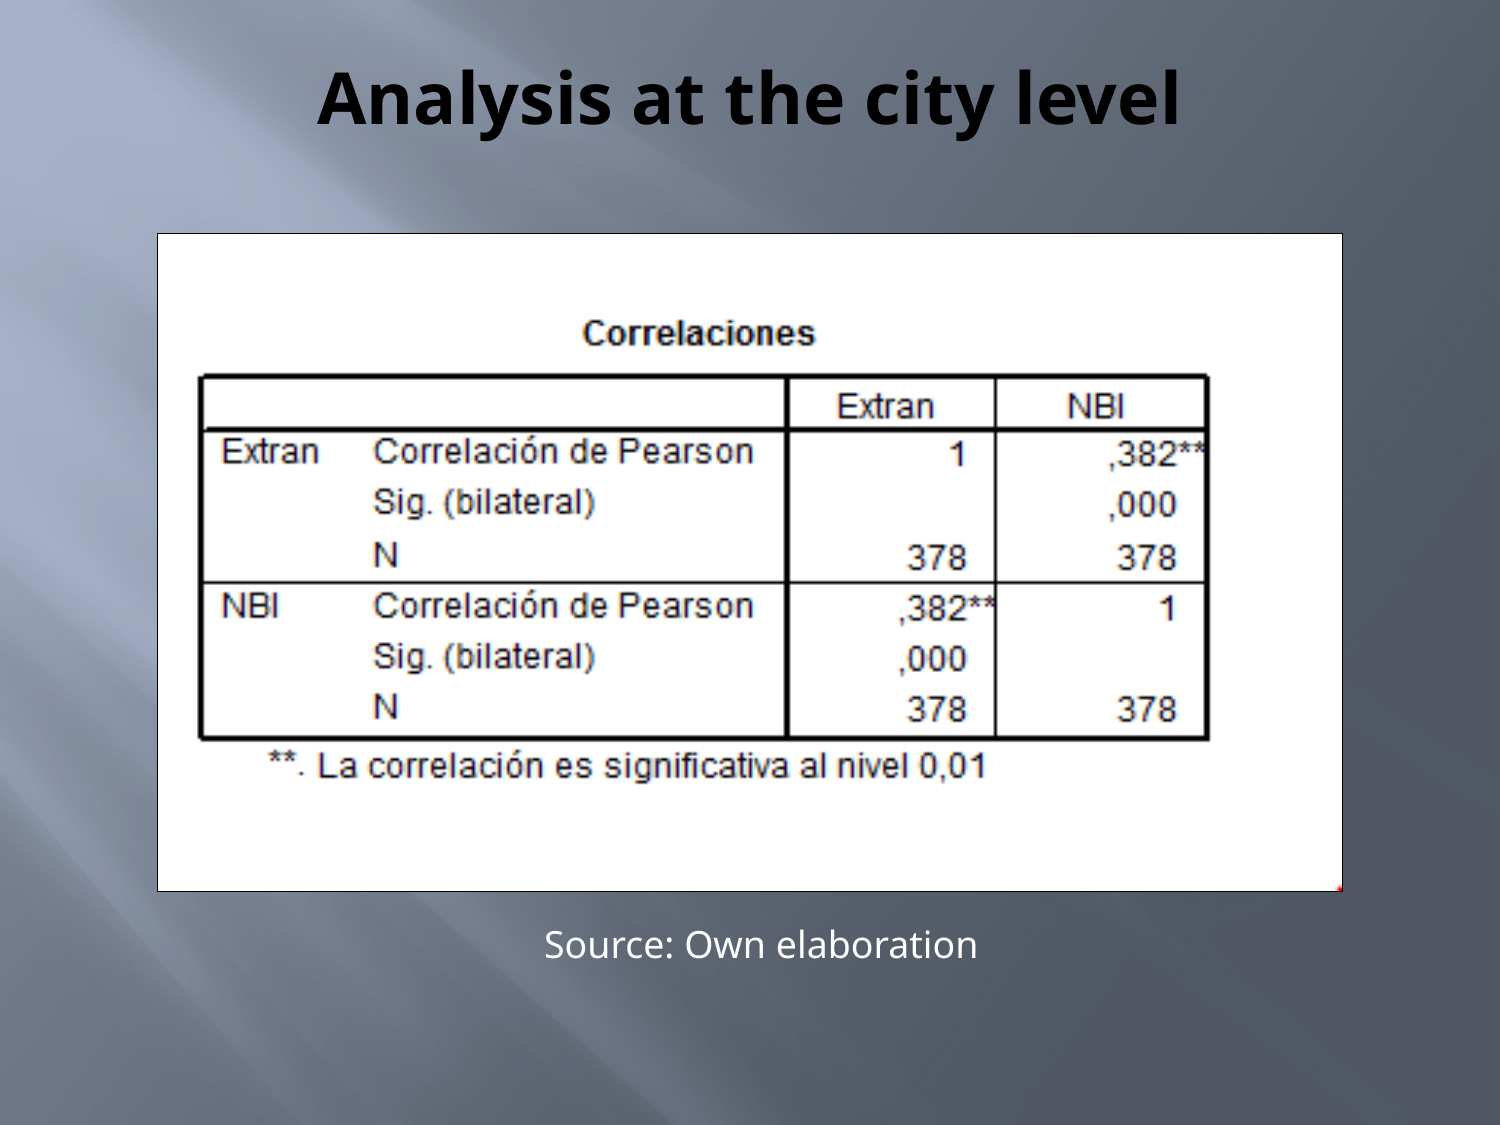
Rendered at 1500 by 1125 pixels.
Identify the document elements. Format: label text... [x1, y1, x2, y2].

picture [157, 234, 1342, 891]
title Analysis at the city level [75, 45, 1425, 233]
text_box Source: Own elaboration [492, 935, 1032, 974]
